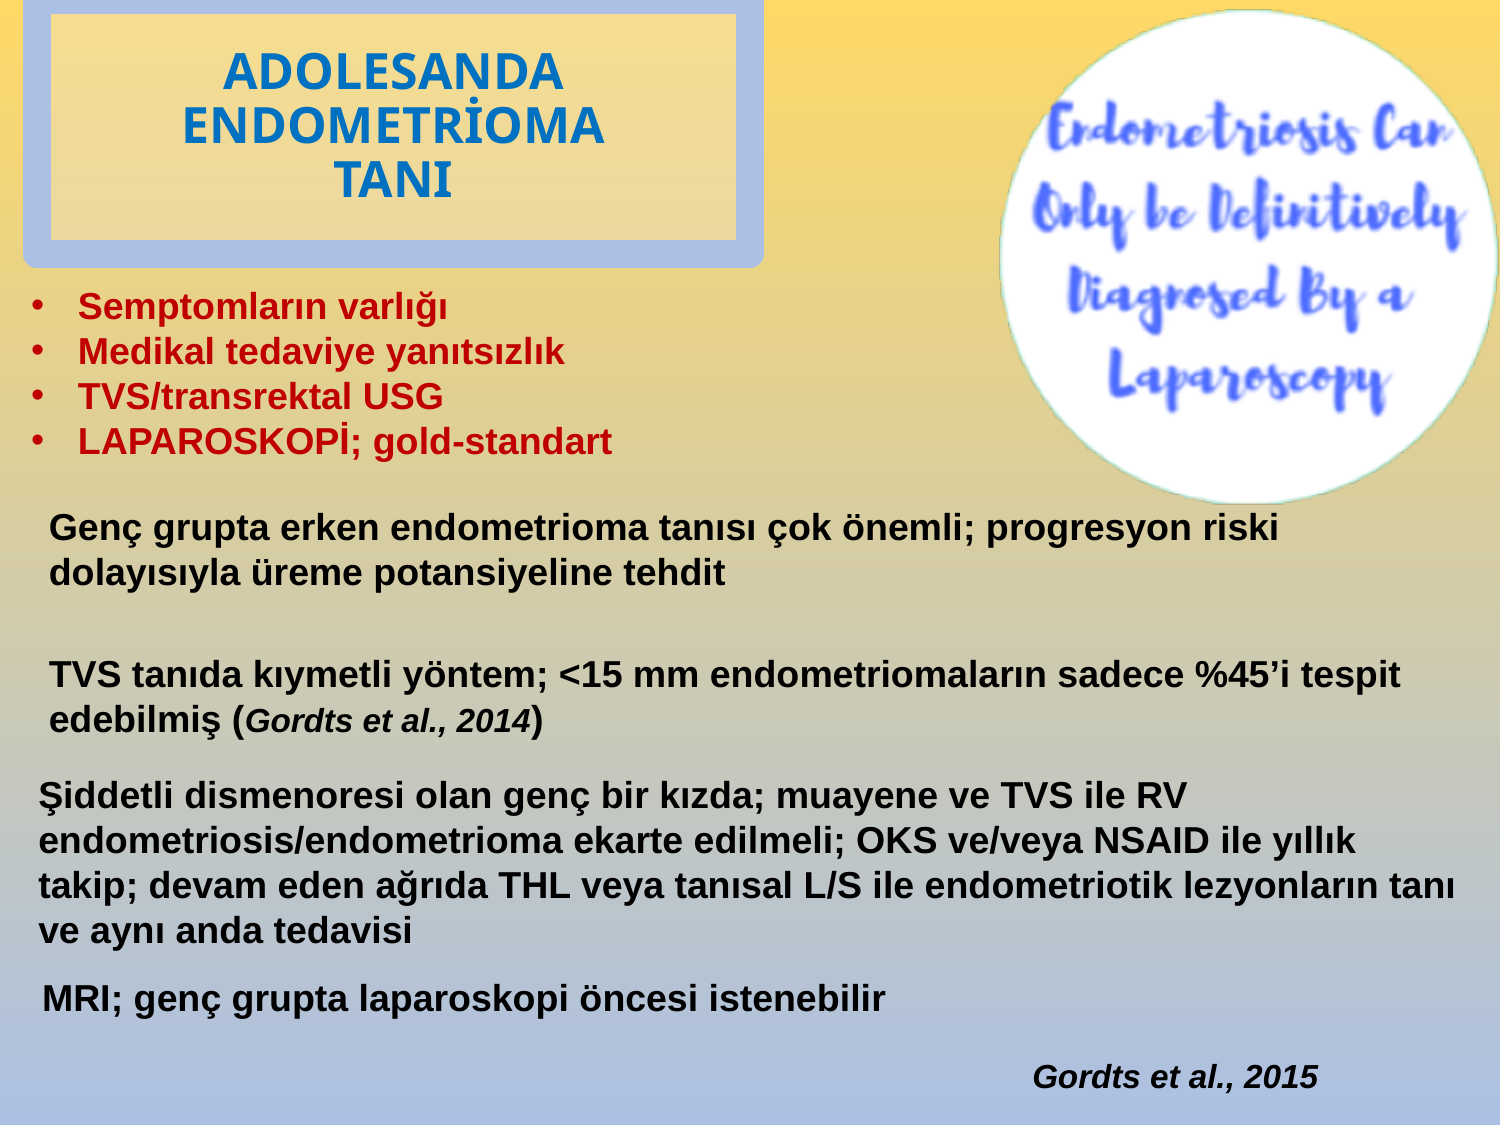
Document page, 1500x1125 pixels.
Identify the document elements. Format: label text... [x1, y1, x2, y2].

text_box Gordts et al., 2015 [1017, 1048, 1388, 1103]
text_box MRI; genç grupta laparoskopi öncesi istenebilir [27, 966, 1425, 1027]
picture [998, 8, 1500, 506]
text_box TVS tanıda kıymetli yöntem; <15 mm endometriomaların sadece %45’i tespit edebilmiş (Gordts et al., 2014) [33, 642, 1500, 748]
text_box Semptomların varlığı Medikal tedaviye yanıtsızlık TVS/transrektal USG LAPAROSKOPİ; gold-standart [16, 274, 998, 470]
text_box Şiddetli dismenoresi olan genç bir kızda; muayene ve TVS ile RV endometriosis/endometrioma ekarte edilmeli; OKS ve/veya NSAID ile yıllık takip; devam eden ağrıda THL veya tanısal L/S ile endometriotik lezyonların tanı ve aynı anda tedavisi [23, 763, 1477, 959]
title ADOLESANDA ENDOMETRİOMA TANI [36, 0, 750, 254]
text_box Genç grupta erken endometrioma tanısı çok önemli; progresyon riski dolayısıyla üreme potansiyeline tehdit [33, 495, 1466, 601]
